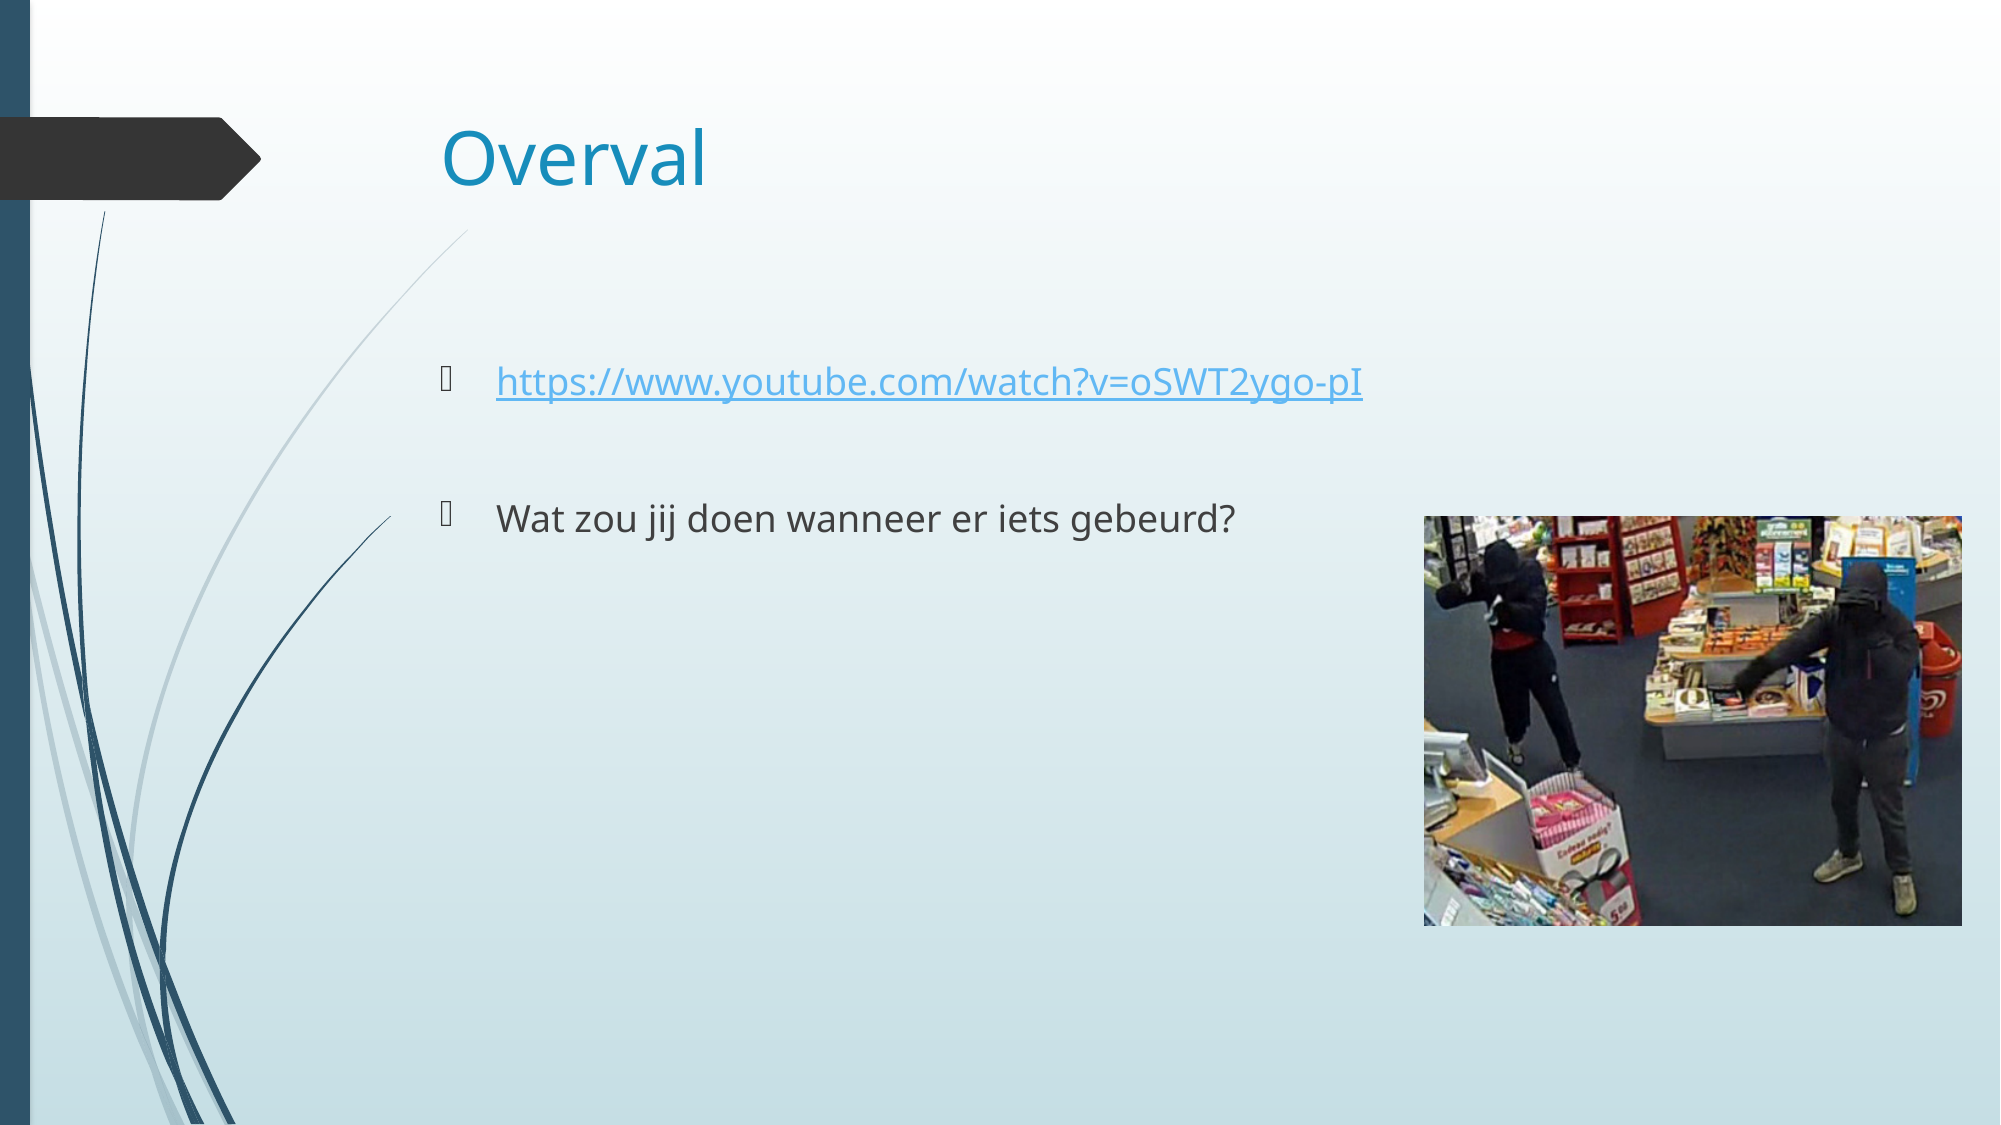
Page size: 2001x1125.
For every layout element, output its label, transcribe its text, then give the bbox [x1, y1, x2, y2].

list https://www.youtube.com/watch?v=oSWT2ygo-pI Wat zou jij doen wanneer er iets gebeurd? [424, 350, 1888, 970]
picture [1424, 516, 1963, 926]
title Overval [425, 102, 1888, 313]
